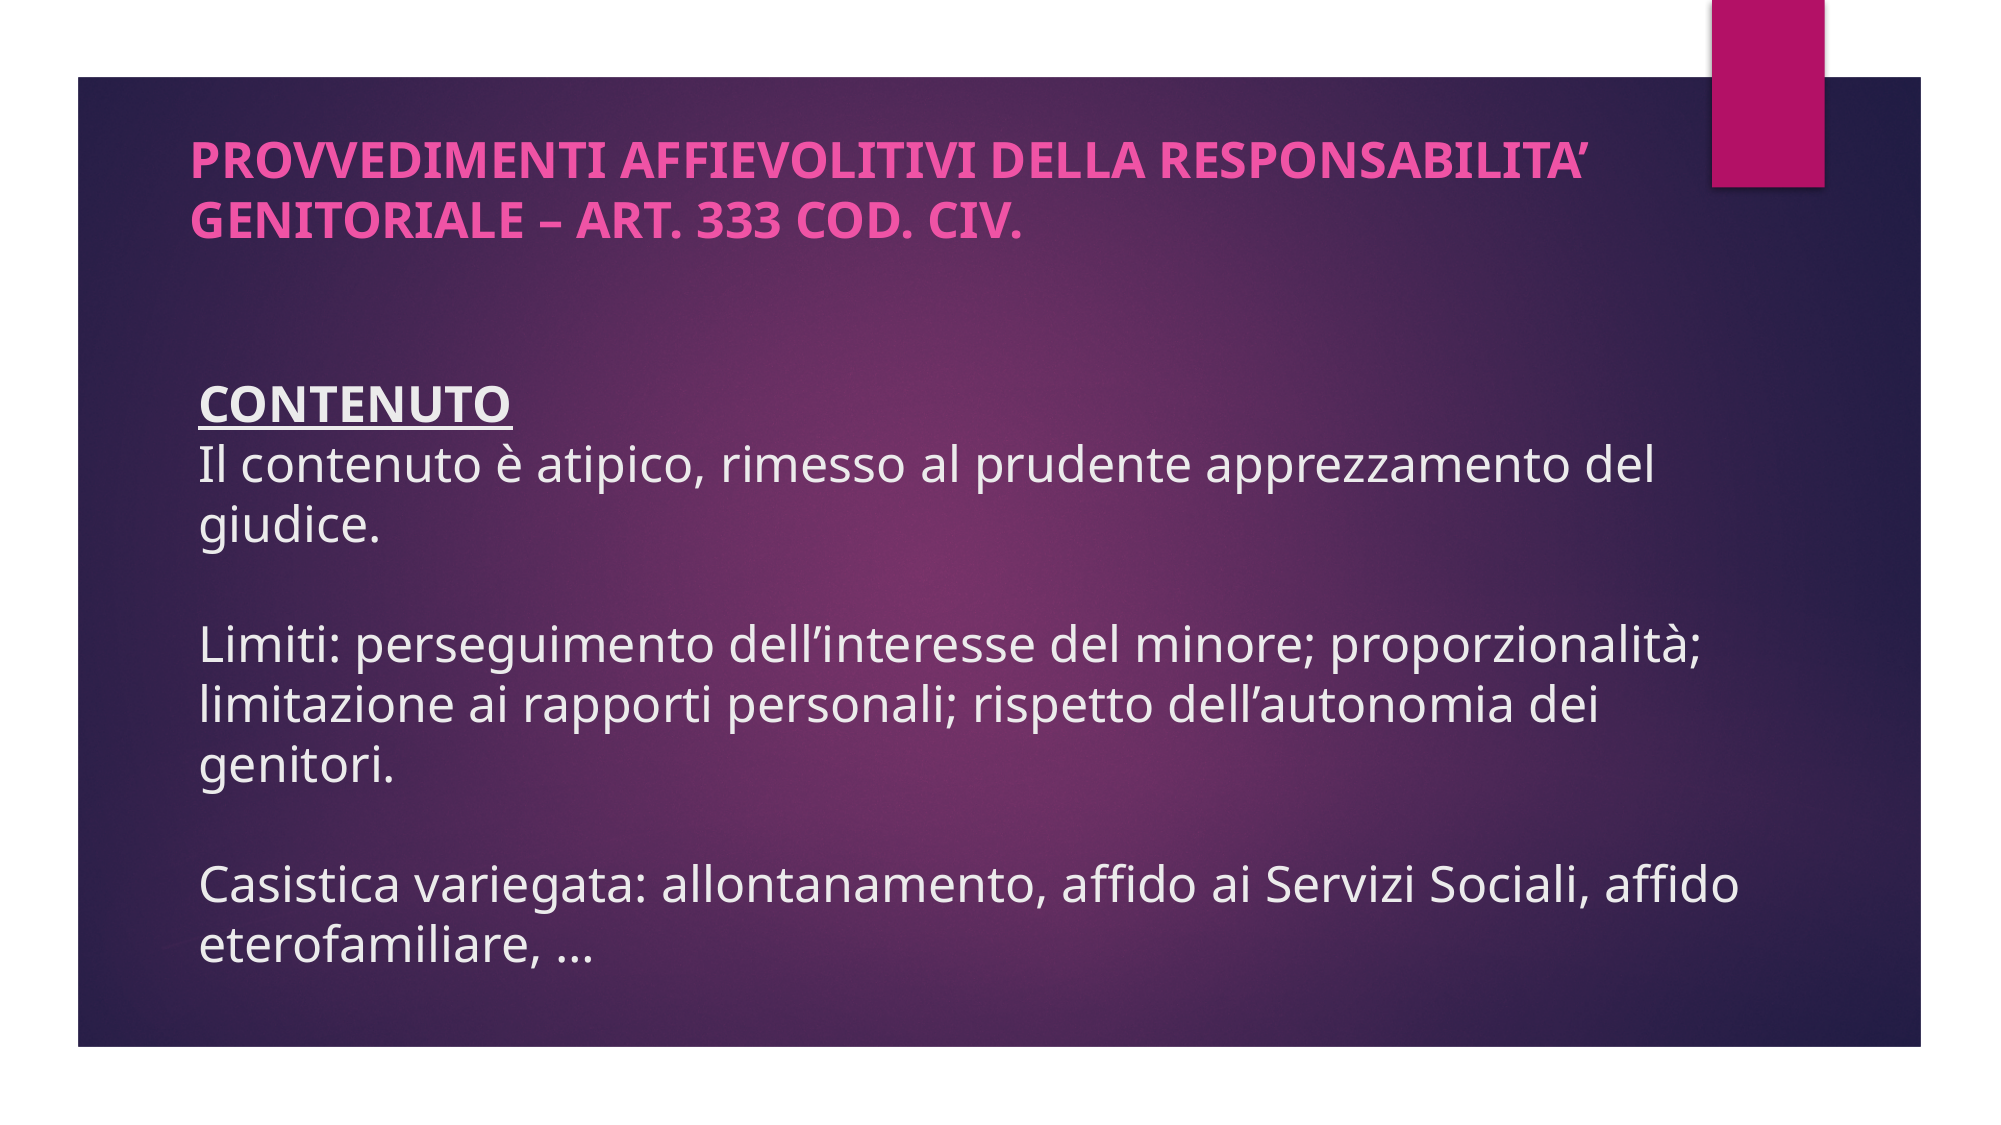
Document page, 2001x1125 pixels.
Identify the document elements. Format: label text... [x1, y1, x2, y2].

subtitle PROVVEDIMENTI AFFIEVOLITIVI DELLA responsabilita’ genitoriale – art. 333 cod. civ. [174, 120, 1630, 294]
title CONTENUTO Il contenuto è atipico, rimesso al prudente apprezzamento del giudice. Limiti: perseguimento dell’interesse del minore; proporzionalità; limitazione ai rapporti personali; rispetto dell’autonomia dei genitori. Casistica variegata: allontanamento, affido ai Servizi Sociali, affido eterofamiliare, … [183, 293, 1794, 981]
